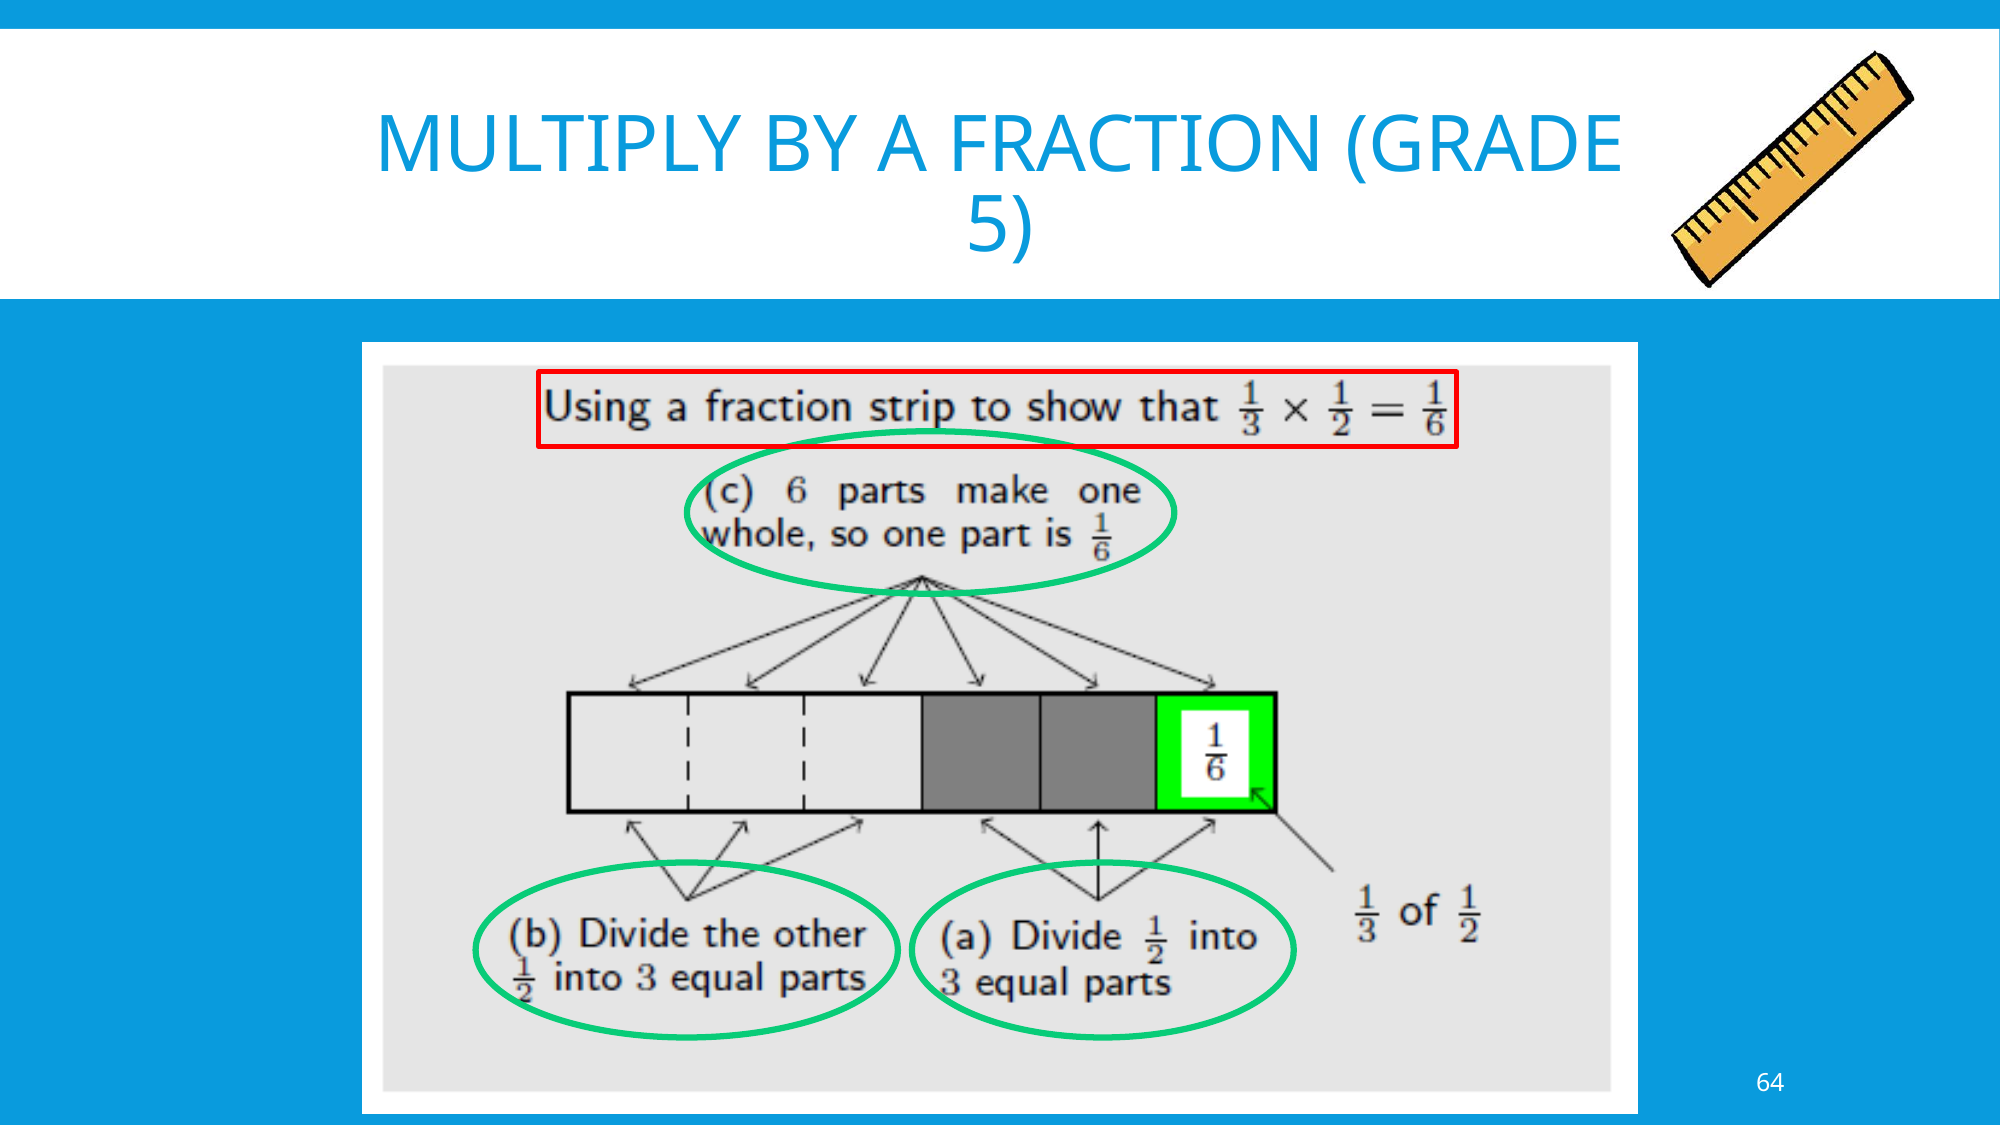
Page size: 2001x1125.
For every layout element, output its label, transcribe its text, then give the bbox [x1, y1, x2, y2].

slide_number 64 [1748, 1053, 1904, 1114]
picture [363, 343, 1637, 1113]
picture [1667, 43, 1919, 294]
title Multiply by a Fraction (Grade 5) [324, 99, 1660, 275]
